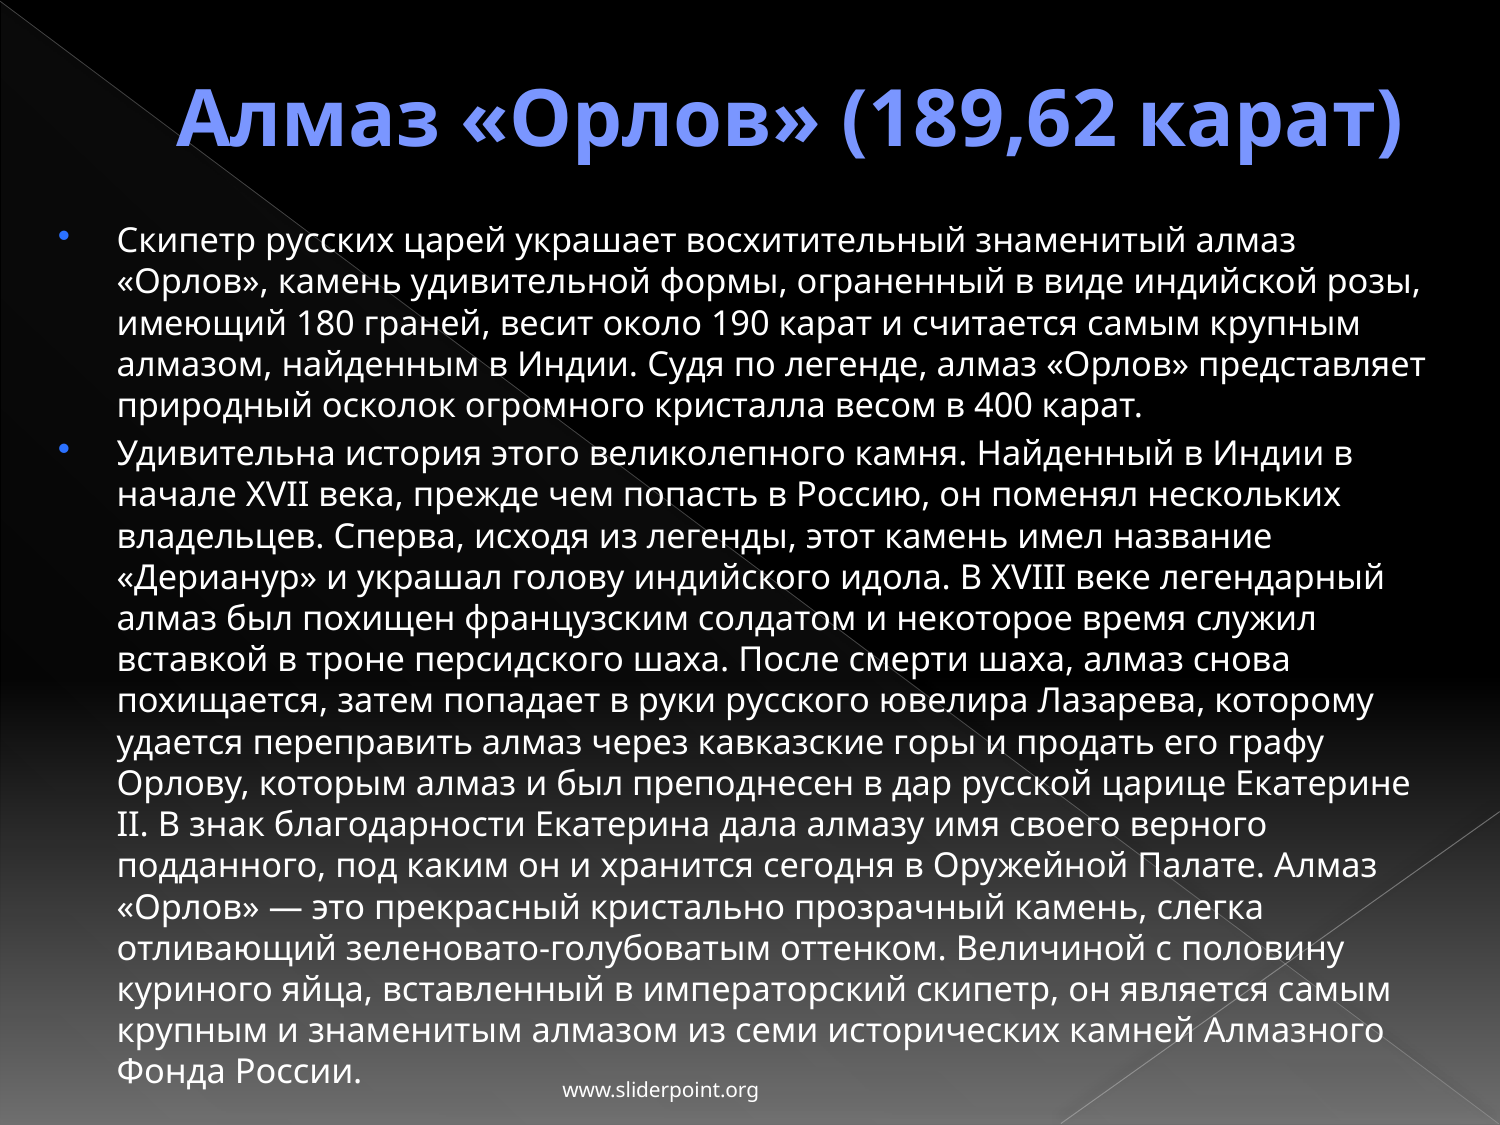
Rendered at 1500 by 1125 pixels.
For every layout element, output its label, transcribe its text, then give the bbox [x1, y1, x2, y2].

footer www.sliderpoint.org [75, 1063, 774, 1113]
title Алмаз «Орлов» (189,62 карат) [0, 0, 1500, 230]
list Скипетр русских царей украшает восхитительный знаменитый алмаз «Орлов», камень удивительной формы, ограненный в виде индийской розы, имеющий 180 граней, весит около 190 карат и считается самым крупным алмазом, найденным в Индии. Судя по легенде, алмаз «Орлов» представляет природный осколок огромного кристалла весом в 400 карат. Удивительна история этого великолепного камня. Найденный в Индии в начале XVII века, прежде чем попасть в Россию, он поменял нескольких владельцев. Сперва, исходя из легенды, этот камень имел название «Дерианур» и украшал голову индийского идола. В XVIII веке легендарный алмаз был похищен французским солдатом и некоторое время служил вставкой в троне персидского шаха. После смерти шаха, алмаз снова похищается, затем попадает в руки русского ювелира Лазарева, которому удается переправить алмаз через кавказские горы и продать его графу Орлову, которым алмаз и был преподнесен в дар русской царице Екатерине II. В знак благодарности Екатерина дала алмазу имя своего верного подданного, под каким он и хранится сегодня в Оружейной Палате. Алмаз «Орлов» — это прекрасный кристально прозрачный камень, слегка отливающий зеленовато-голубоватым оттенком. Величиной с половину куриного яйца, вставленный в императорский скипетр, он является самым крупным и знаменитым алмазом из семи исторических камней Алмазного Фонда России. [35, 210, 1454, 1125]
